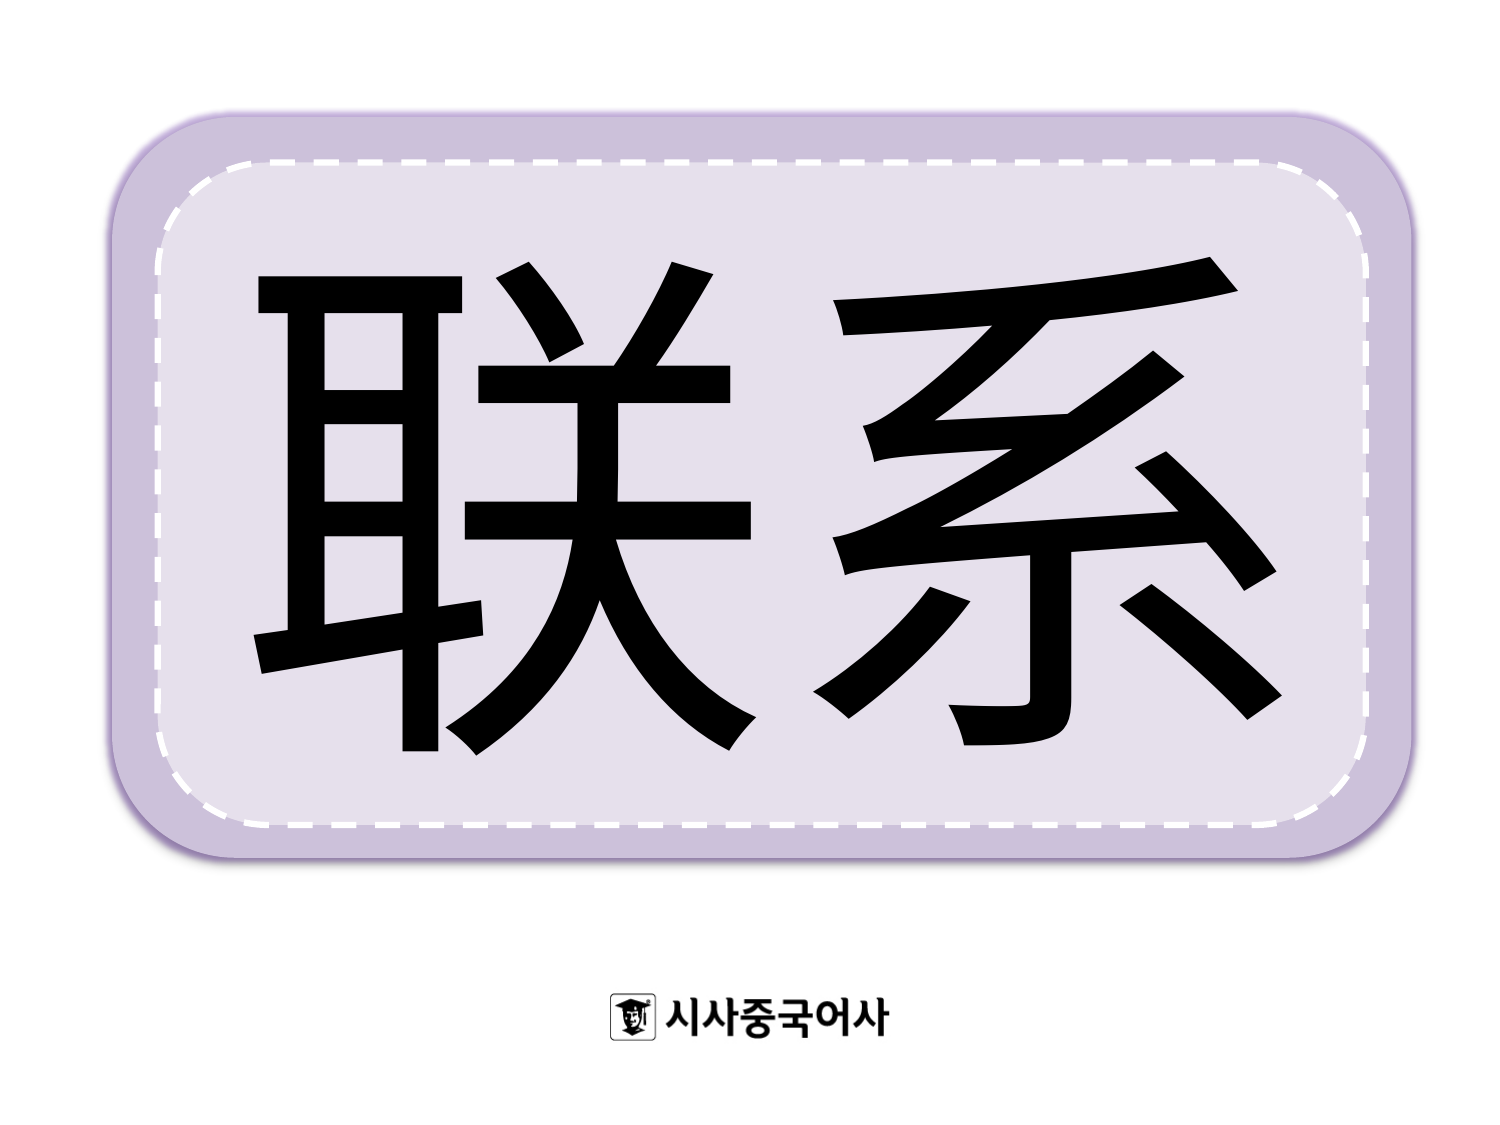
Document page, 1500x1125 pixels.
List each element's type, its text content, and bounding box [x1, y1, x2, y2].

text_box 联系 [171, 160, 1380, 824]
picture [602, 987, 898, 1047]
